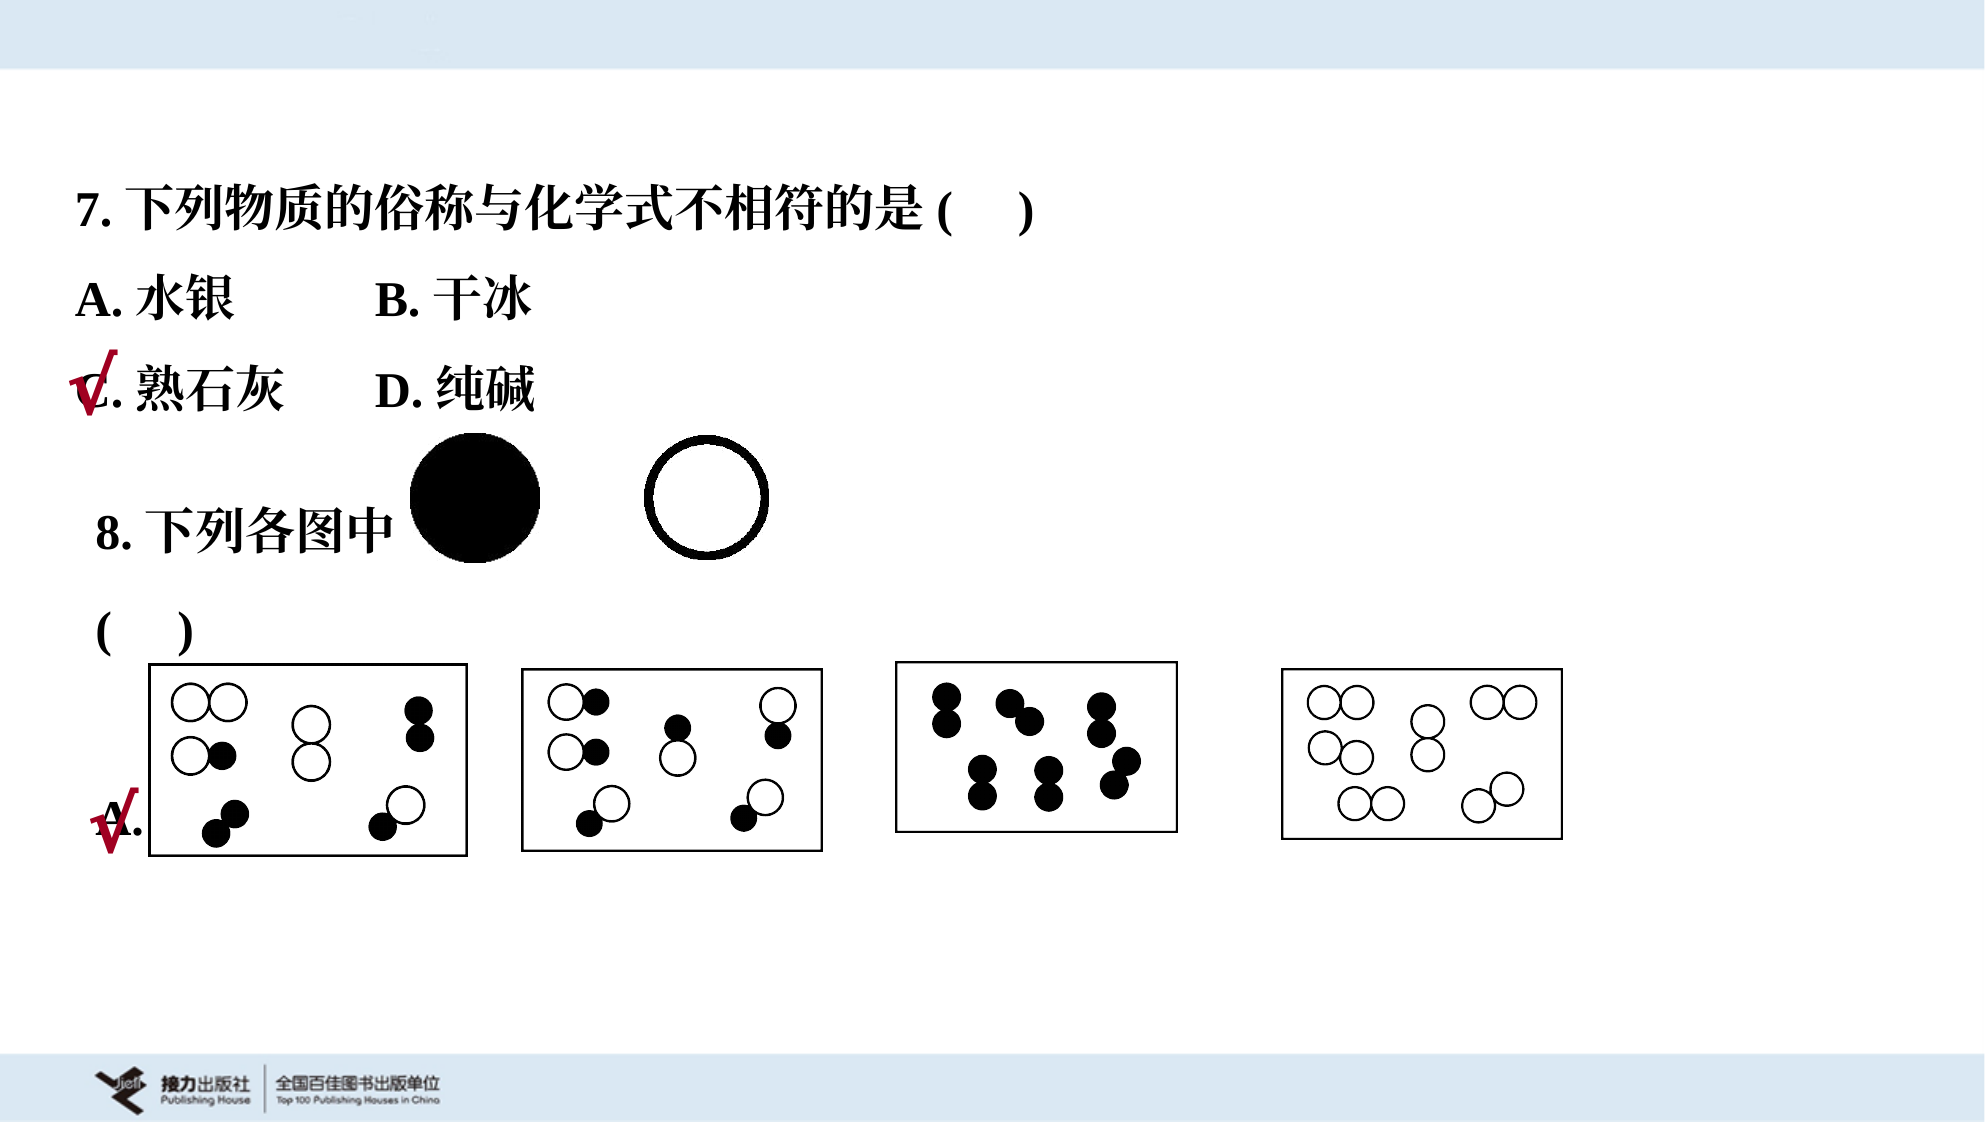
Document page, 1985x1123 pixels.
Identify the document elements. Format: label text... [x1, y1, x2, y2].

picture [521, 668, 823, 852]
text_box 8.下列各图中“ ”和“ ”分别表示不同元素的原子，其中表示混合物的是 ( ) [95, 432, 1892, 656]
picture [1280, 668, 1563, 840]
text_box A. B. C. D. [95, 663, 1892, 1123]
text_box √ [87, 775, 140, 868]
text_box 7.下列物质的俗称与化学式不相符的是( ) [74, 148, 1872, 237]
picture [0, 0, 1985, 1122]
text_box √ [66, 337, 119, 431]
